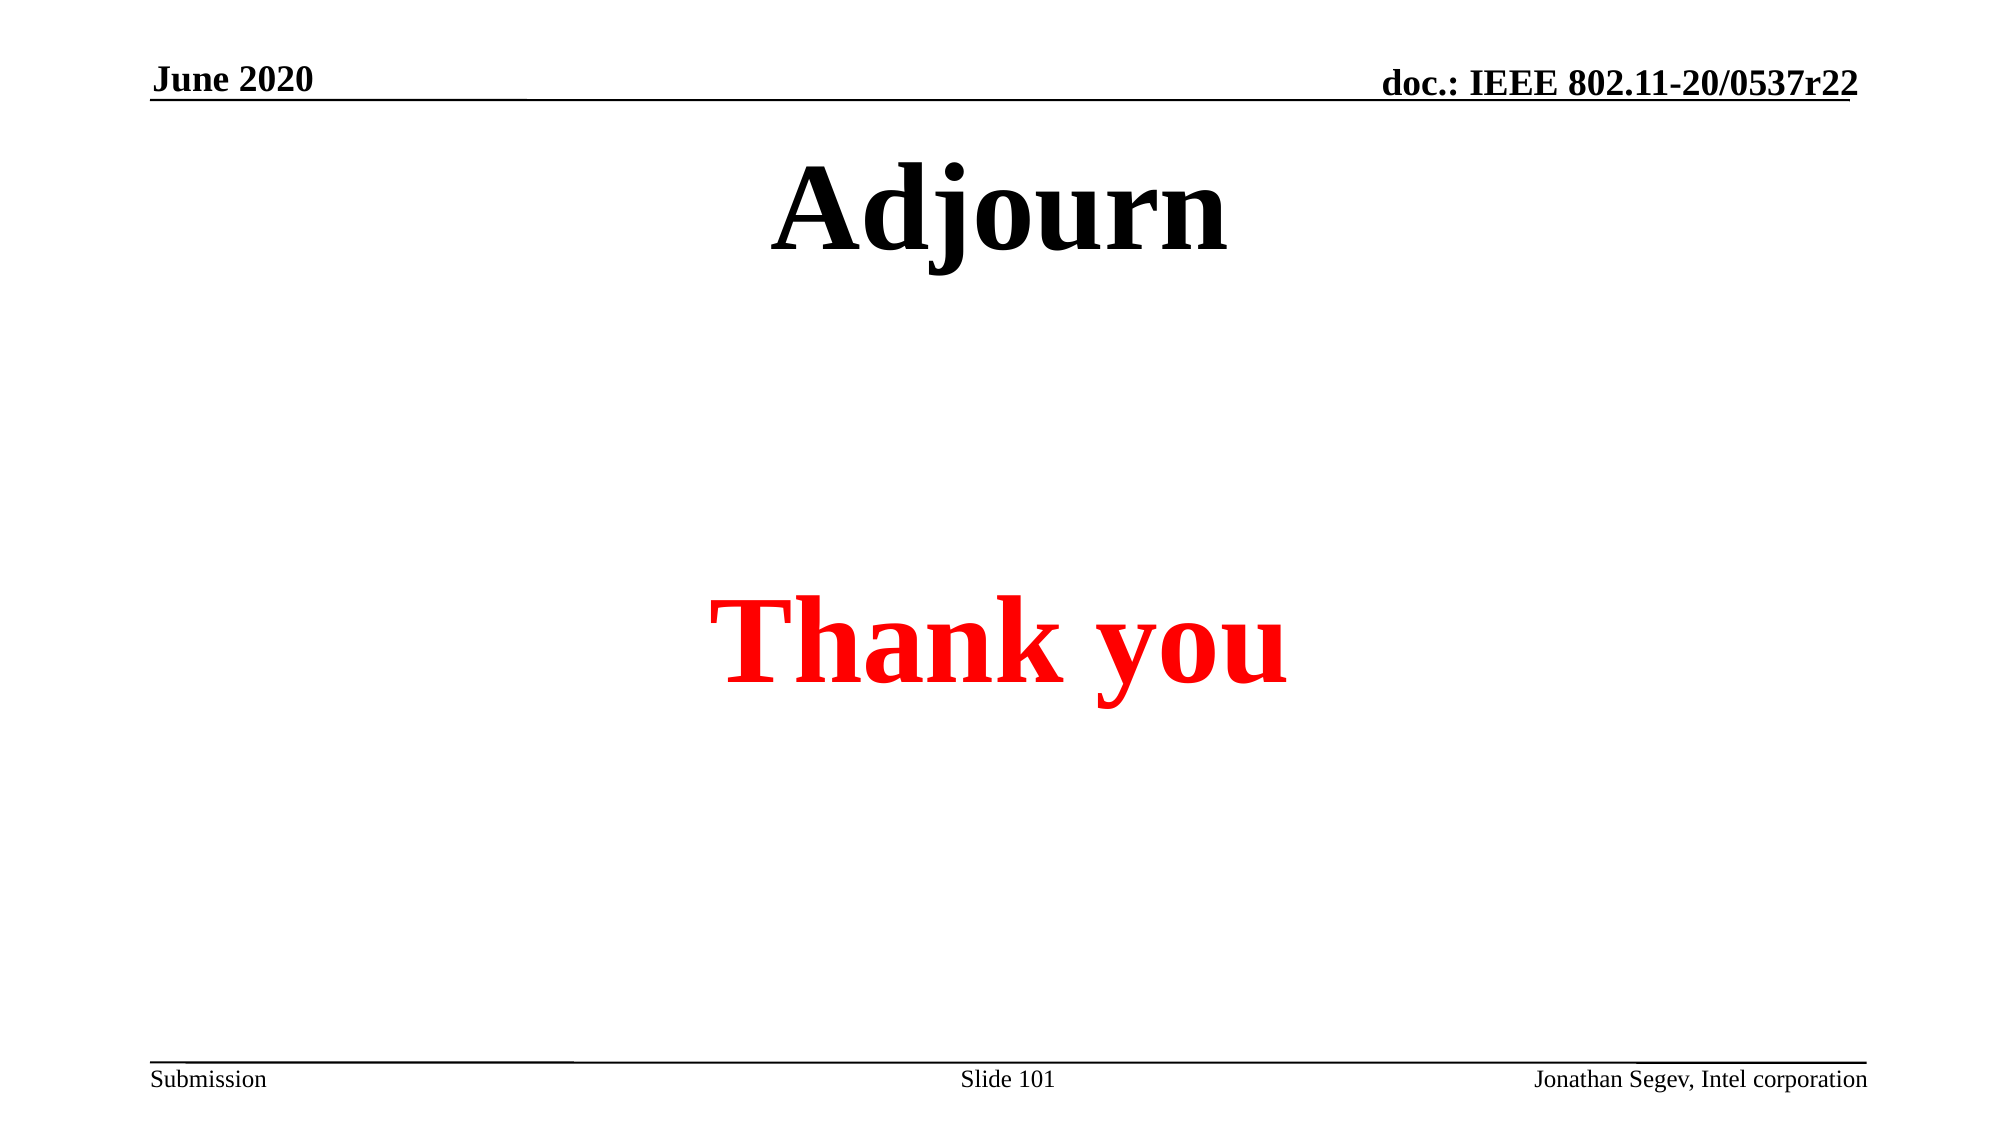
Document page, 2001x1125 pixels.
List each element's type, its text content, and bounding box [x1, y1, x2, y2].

footer Jonathan Segev, Intel corporation [1171, 1061, 1869, 1093]
title Adjourn [149, 112, 1850, 288]
slide_number Slide 101 [950, 1061, 1067, 1123]
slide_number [152, 54, 563, 100]
list Thank you [149, 324, 1850, 1000]
